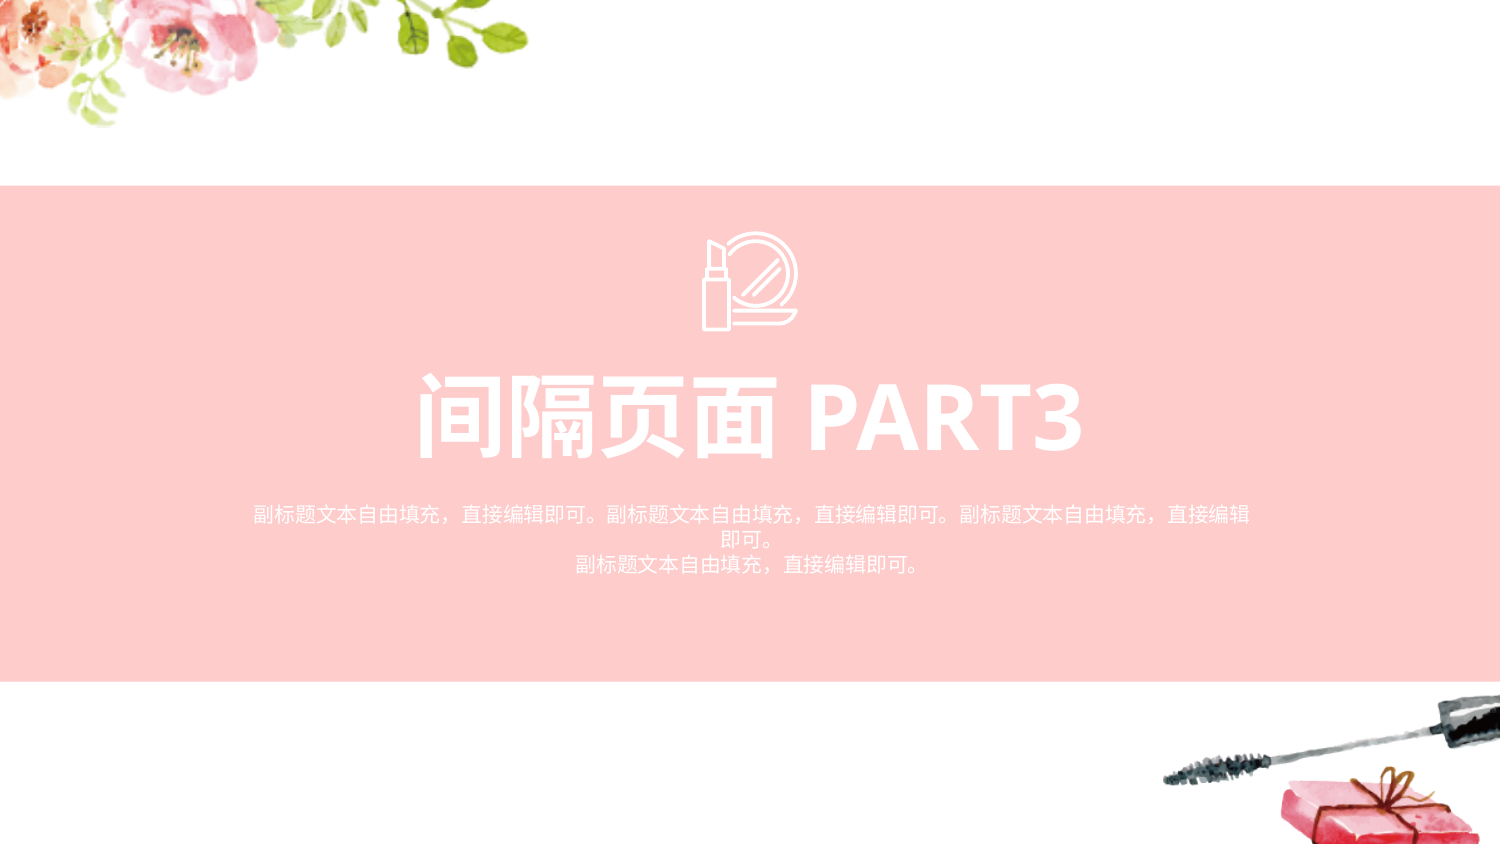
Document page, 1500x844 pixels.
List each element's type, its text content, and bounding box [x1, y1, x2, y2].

text_box [702, 239, 731, 332]
picture [0, 0, 536, 128]
text_box 间隔页面PART3 [112, 350, 1388, 481]
text_box [727, 239, 798, 326]
text_box 副标题文本自由填充，直接编辑即可。副标题文本自由填充，直接编辑即可。副标题文本自由填充，直接编辑即可。 副标题文本自由填充，直接编辑即可。 [234, 480, 1270, 623]
picture [1163, 693, 1500, 844]
text_box [726, 231, 798, 307]
